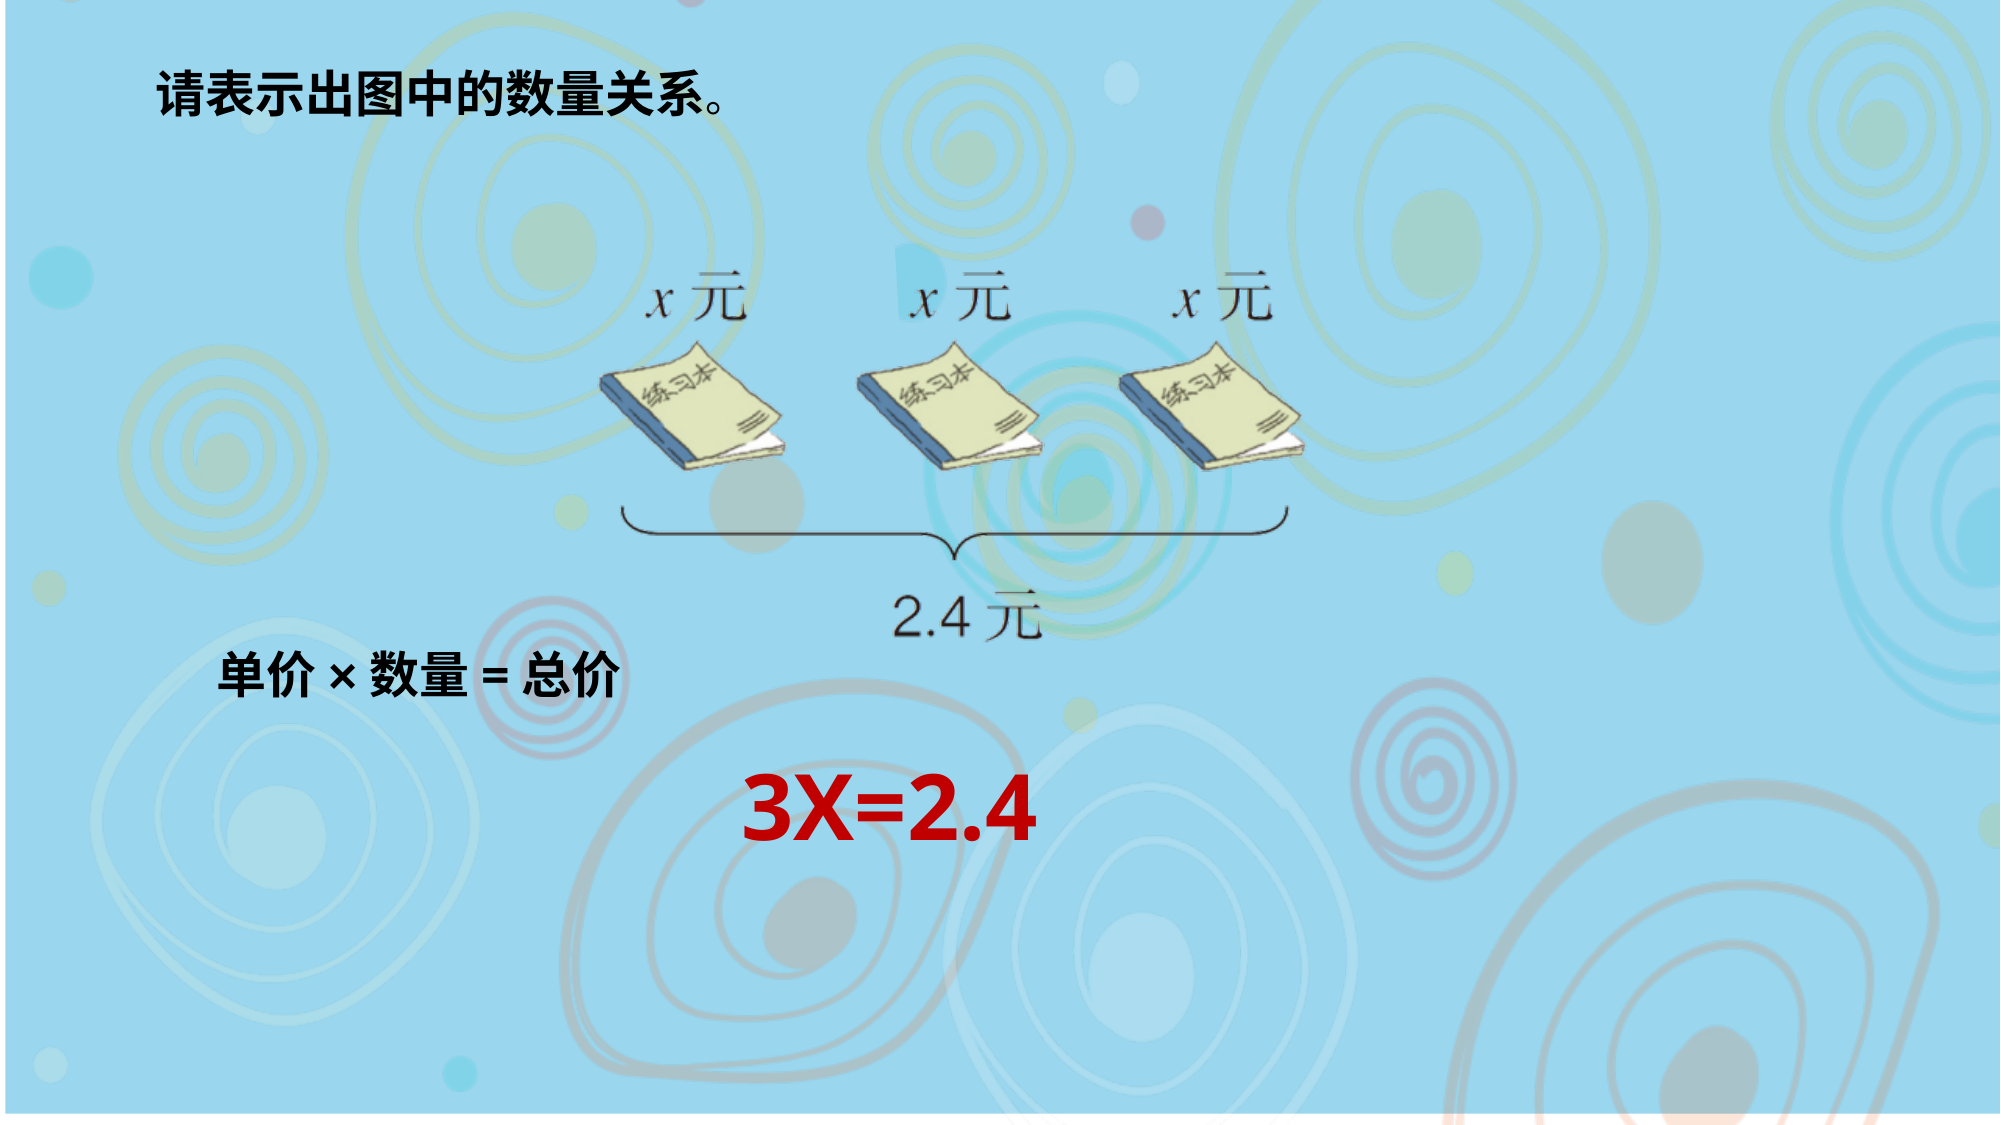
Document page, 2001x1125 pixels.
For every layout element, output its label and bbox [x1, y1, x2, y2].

text_box [5, 0, 2000, 1125]
picture [565, 265, 1340, 650]
